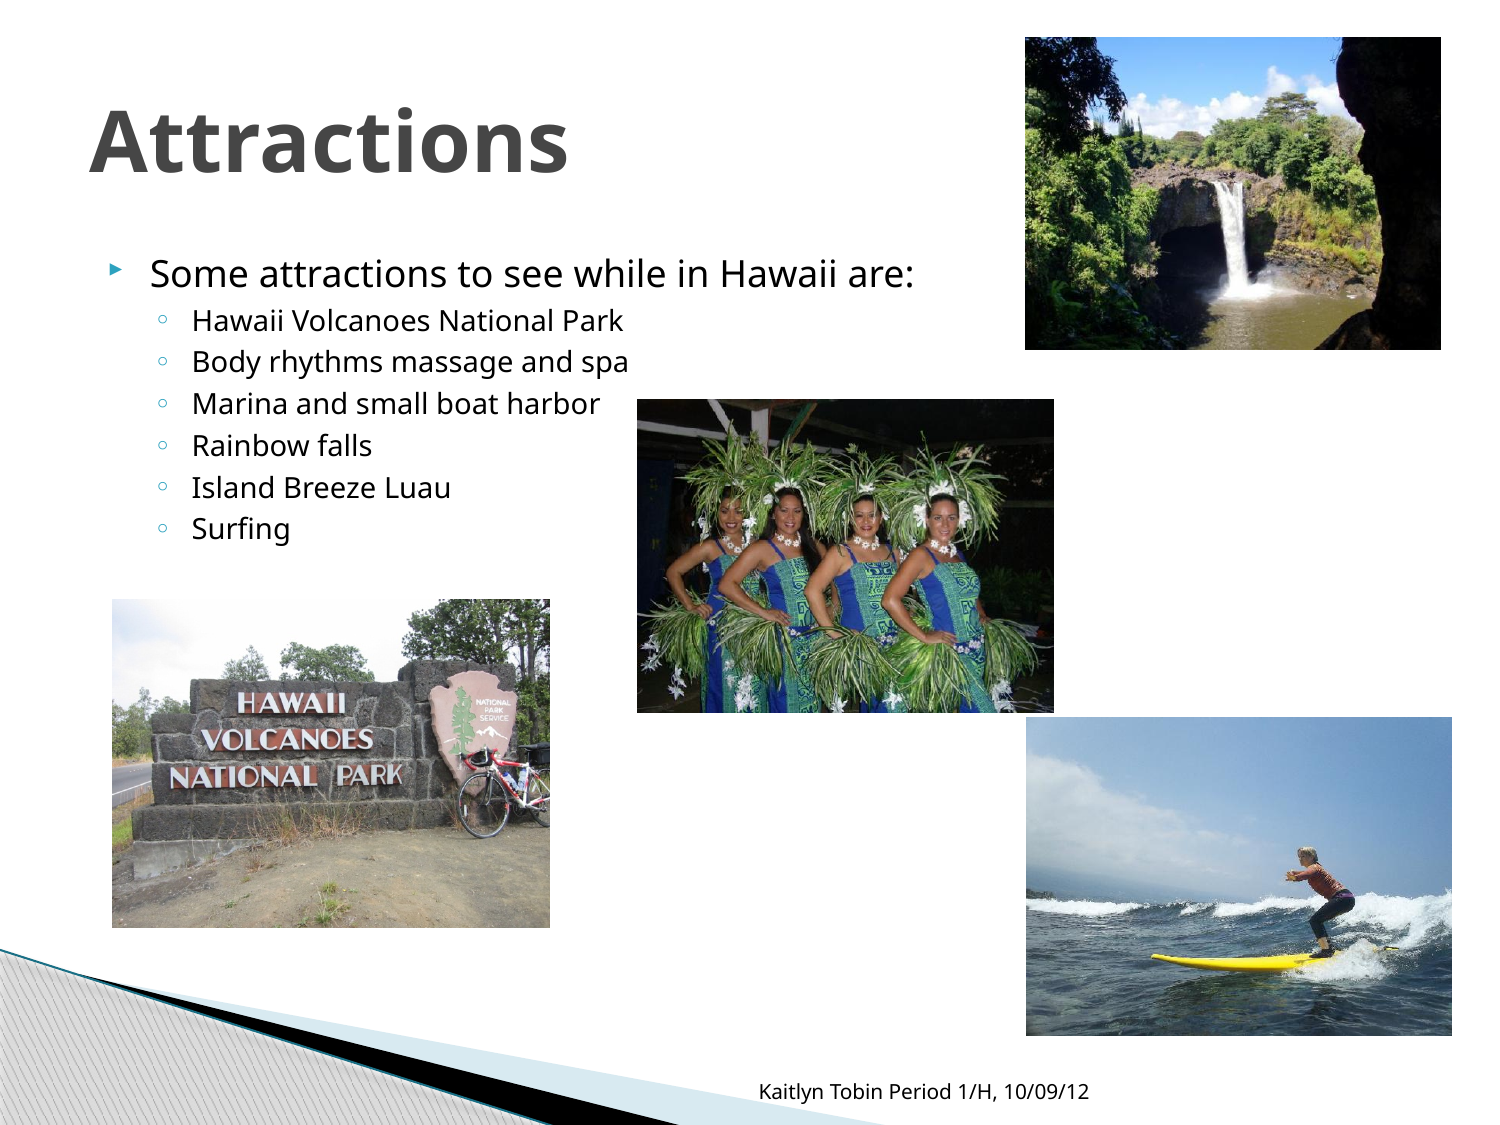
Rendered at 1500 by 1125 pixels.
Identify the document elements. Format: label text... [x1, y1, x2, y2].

picture [1026, 717, 1453, 1037]
footer Kaitlyn Tobin Period 1/H, 10/09/12 [662, 1051, 1105, 1112]
list Some attractions to see while in Hawaii are: Hawaii Volcanoes National Park Body rhythms massage and spa Marina and small boat harbor Rainbow falls Island Breeze Luau Surfing [75, 243, 1425, 986]
picture [112, 599, 551, 929]
picture [637, 399, 1054, 713]
title Attractions [75, 45, 1018, 233]
picture [1024, 37, 1441, 351]
